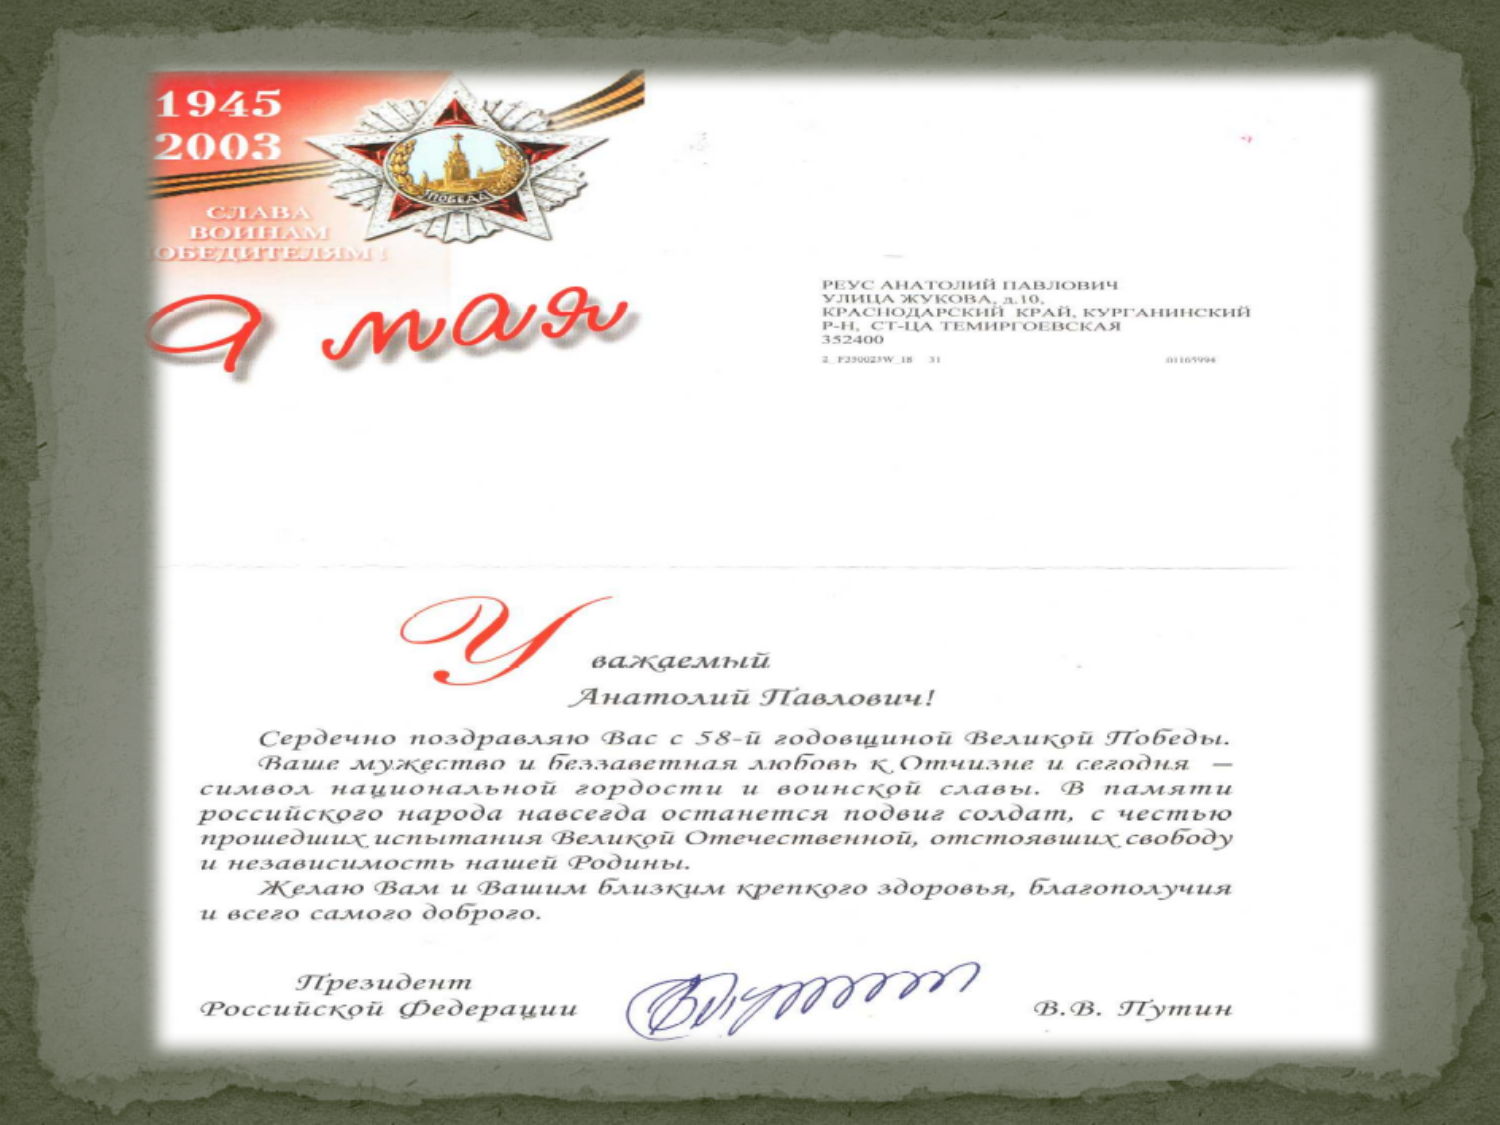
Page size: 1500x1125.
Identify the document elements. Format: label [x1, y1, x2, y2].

picture [142, 60, 1389, 1066]
